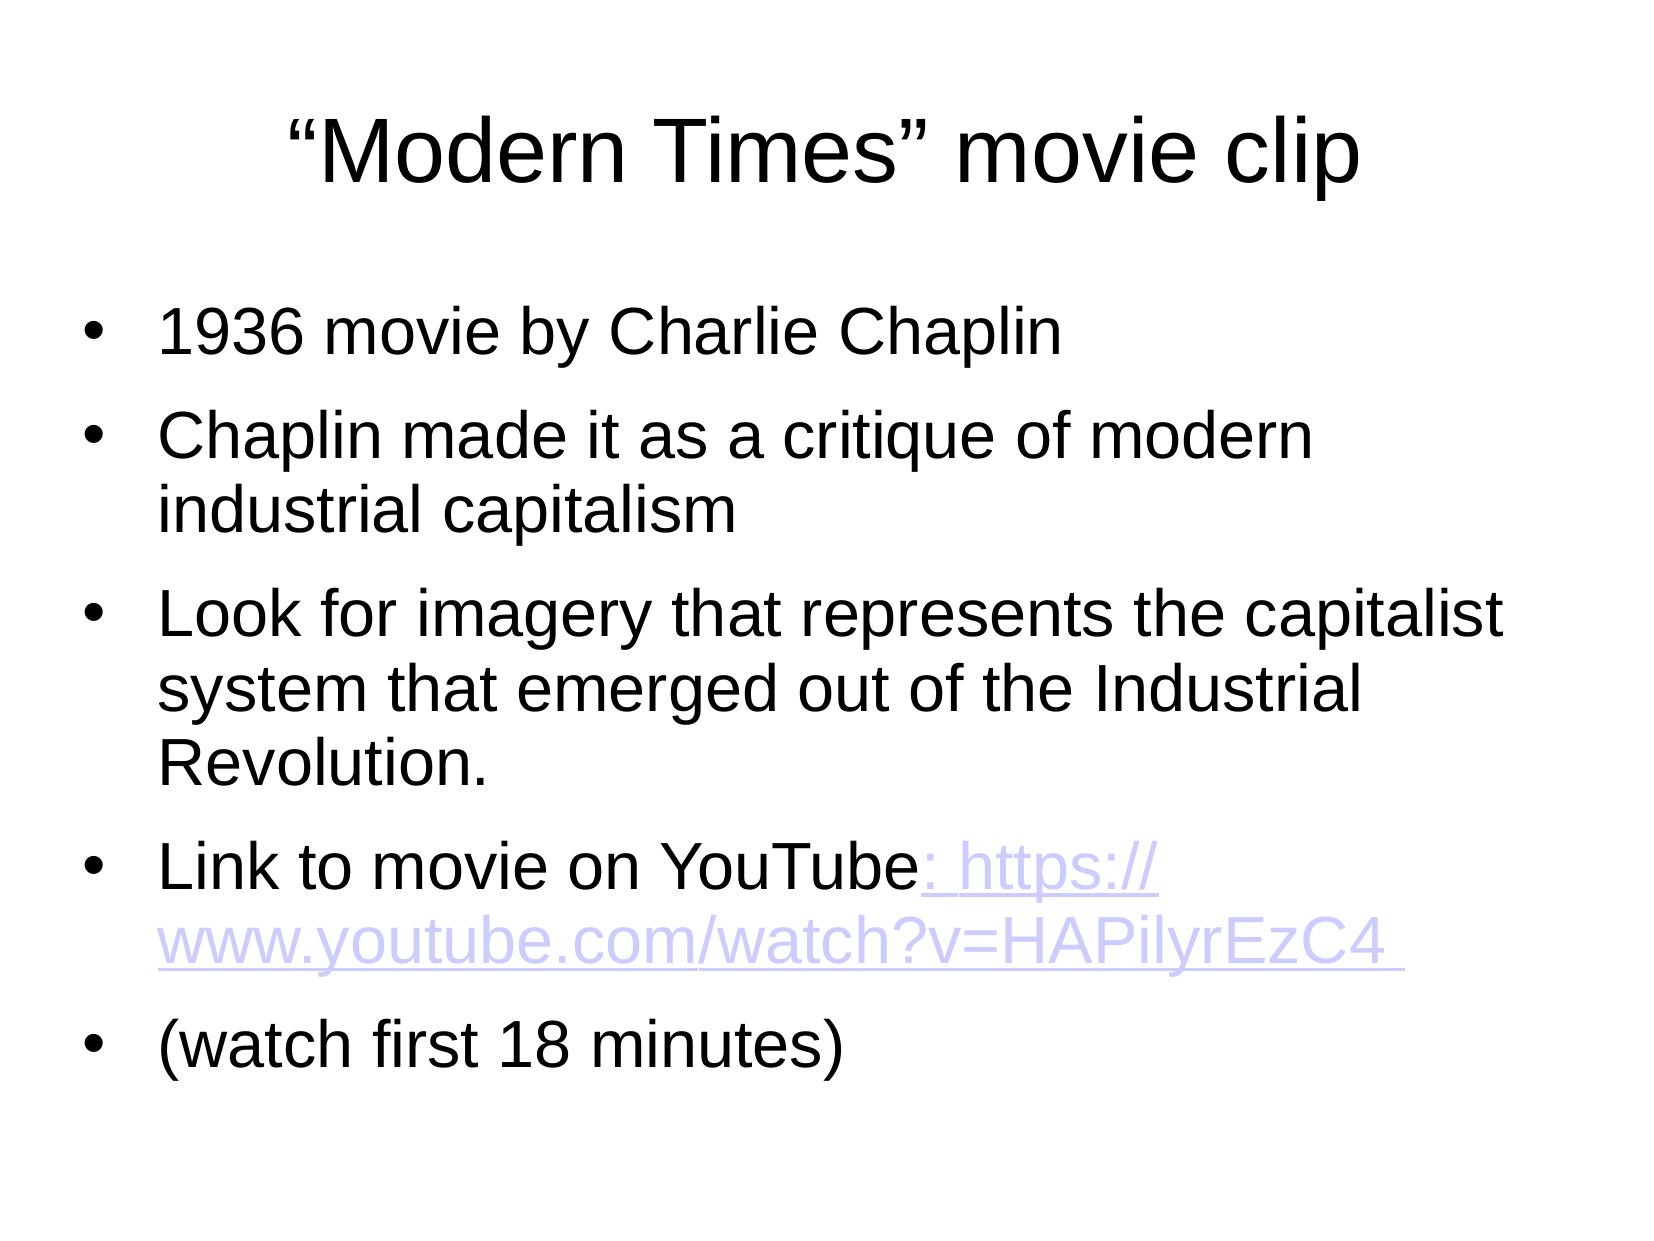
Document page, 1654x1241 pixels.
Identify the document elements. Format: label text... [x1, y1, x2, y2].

title “Modern Times” movie clip [82, 49, 1570, 256]
list 1936 movie by Charlie Chaplin Chaplin made it as a critique of modern industrial capitalism Look for imagery that represents the capitalist system that emerged out of the Industrial Revolution. Link to movie on YouTube: https://www.youtube.com/watch?v=HAPilyrEzC4 (watch first 18 minutes) [82, 290, 1570, 1010]
